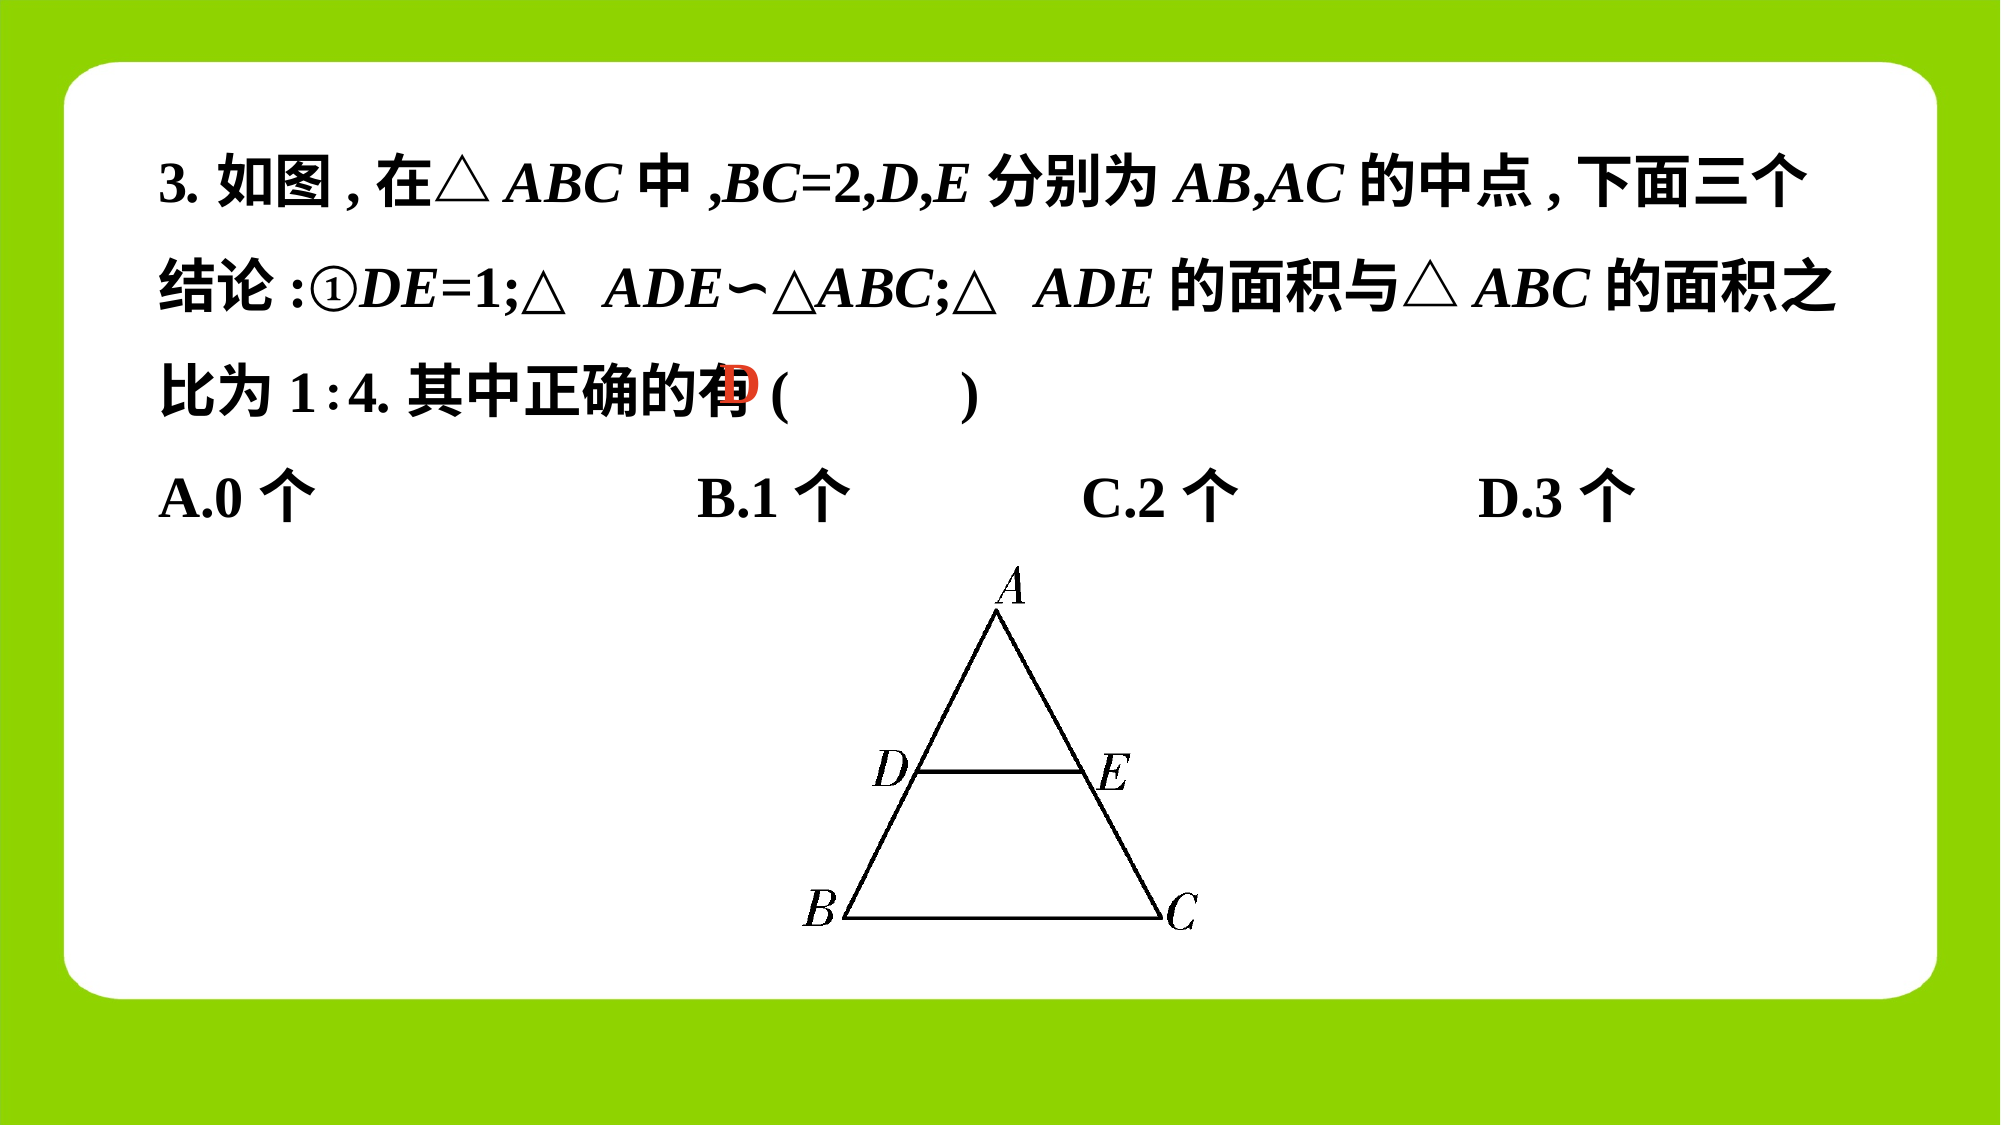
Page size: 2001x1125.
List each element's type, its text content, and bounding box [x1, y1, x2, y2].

picture [0, 0, 2001, 1125]
text_box D [704, 338, 781, 423]
text_box 3.如图,在△ABC中,BC=2,D,E分别为AB,AC的中点,下面三个结论:①DE=1;②△ADE∽△ABC;③△ADE的面积与△ABC的面积之比为1∶4.其中正确的有( ) A.0个 B.1个 C.2个 D.3个 [143, 101, 1857, 537]
